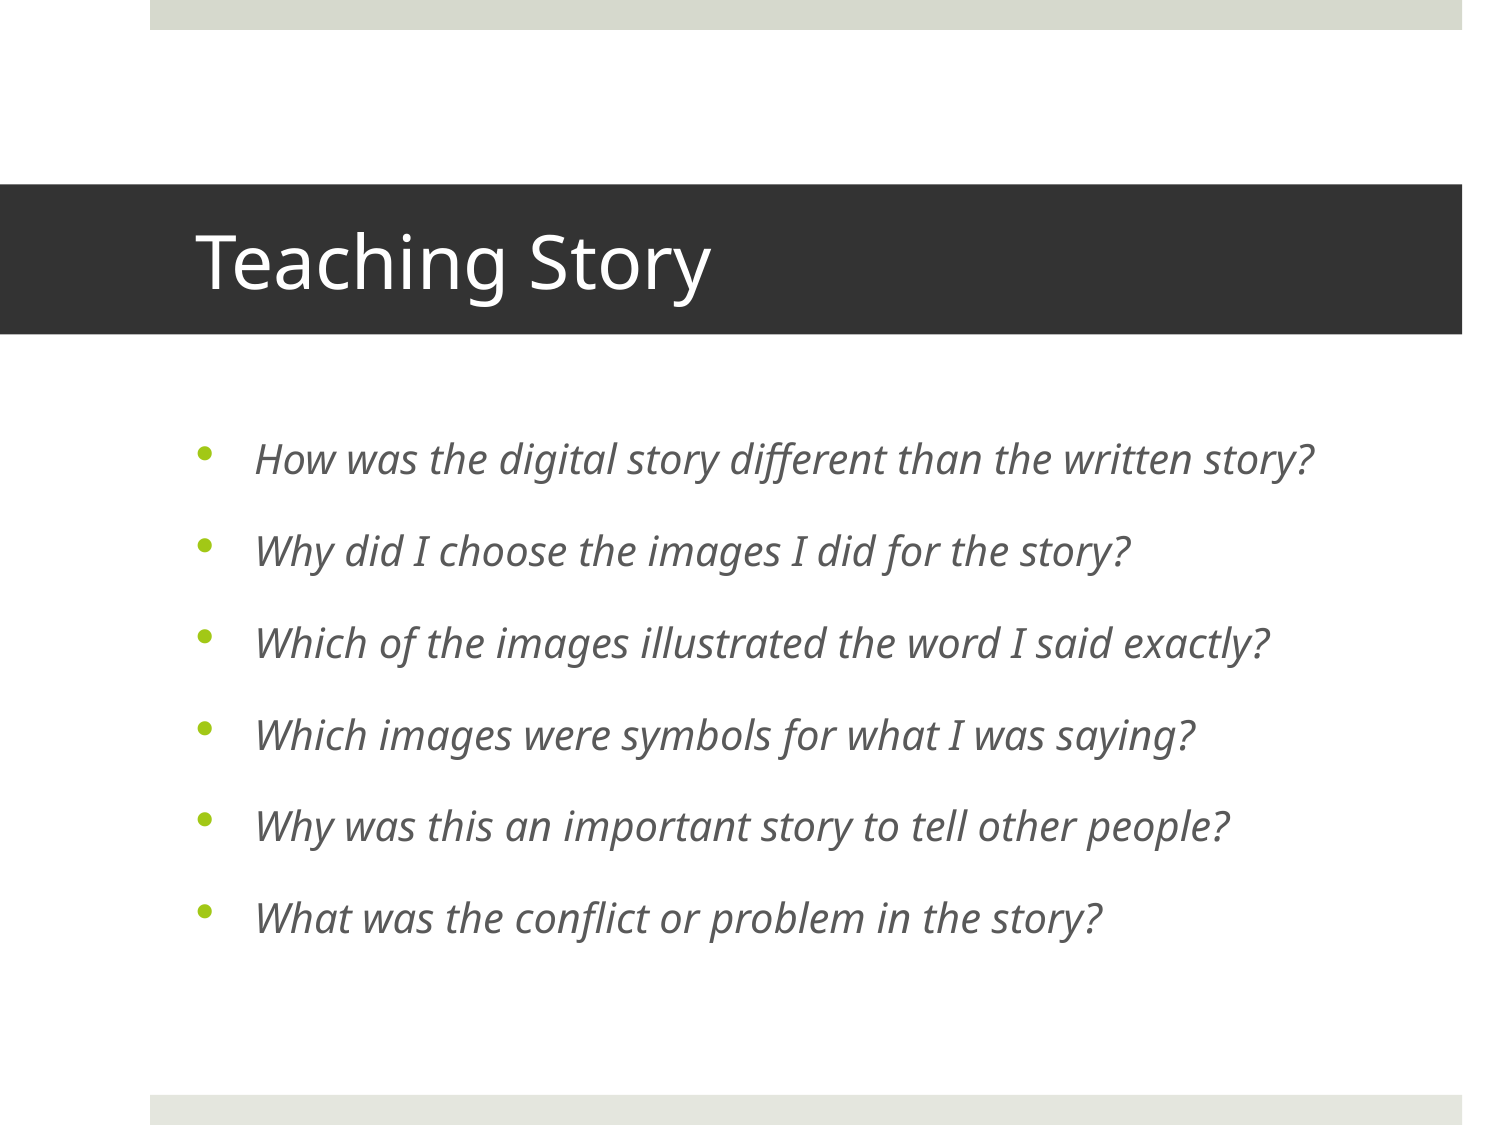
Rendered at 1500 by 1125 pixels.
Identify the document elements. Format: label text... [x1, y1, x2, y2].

title Teaching Story [0, 184, 1463, 335]
list How was the digital story different than the written story? Why did I choose the images I did for the story? Which of the images illustrated the word I said exactly? Which images were symbols for what I was saying? Why was this an important story to tell other people? What was the conflict or problem in the story? [182, 425, 1432, 1028]
